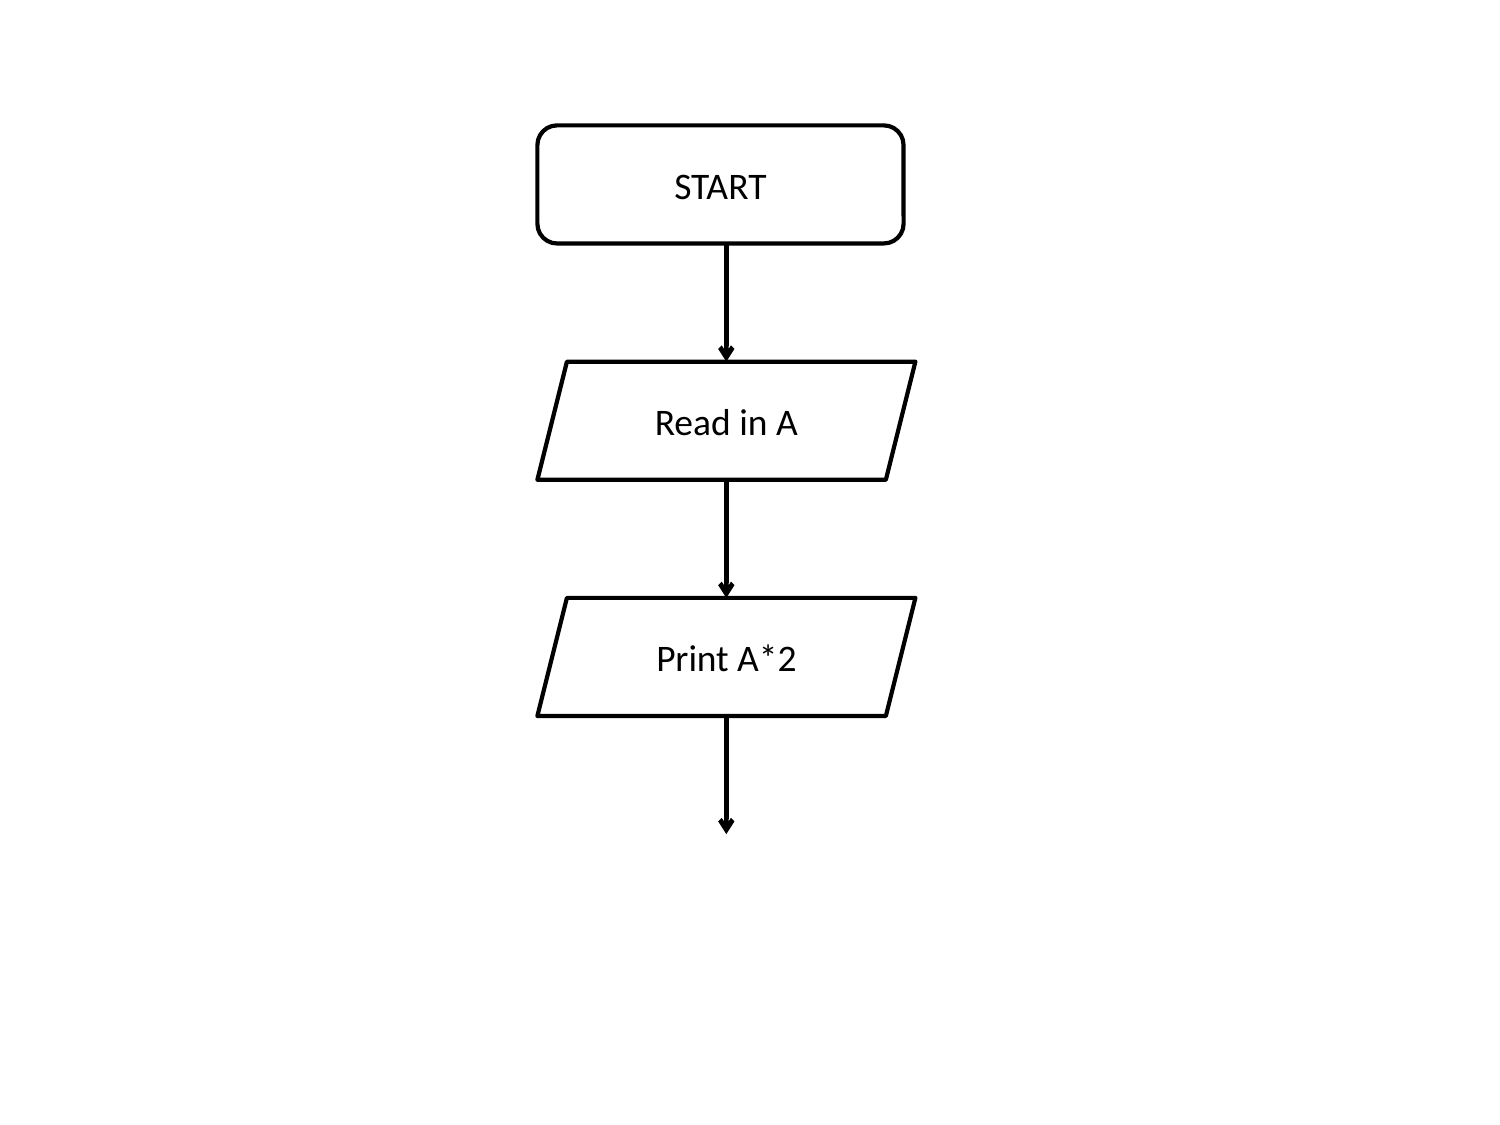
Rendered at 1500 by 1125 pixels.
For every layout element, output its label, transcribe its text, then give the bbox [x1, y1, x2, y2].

text_box Print A*2 [535, 595, 918, 719]
text_box Read in A [535, 359, 918, 482]
text_box START [535, 123, 906, 246]
